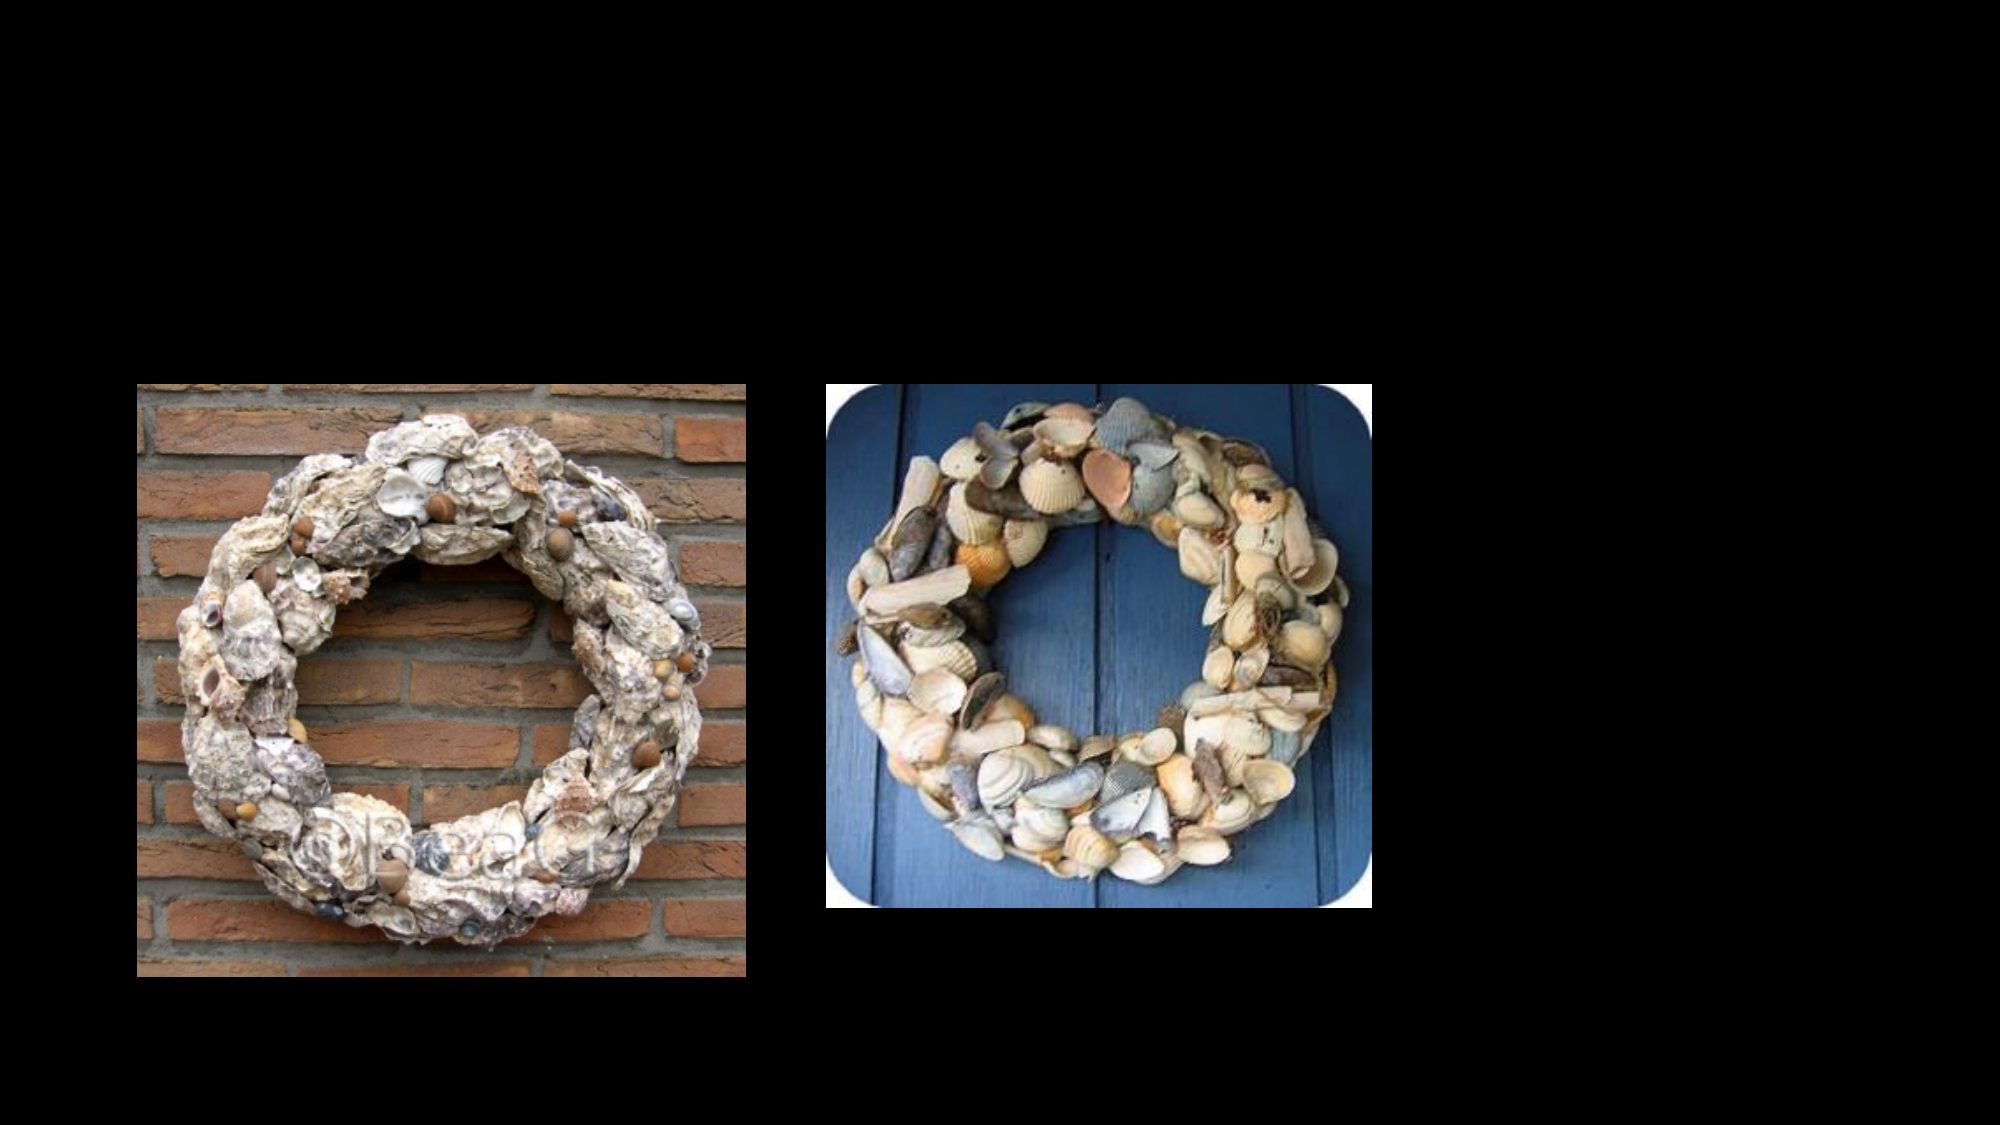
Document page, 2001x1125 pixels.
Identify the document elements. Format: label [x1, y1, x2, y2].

picture [826, 384, 1372, 908]
list [137, 384, 746, 977]
